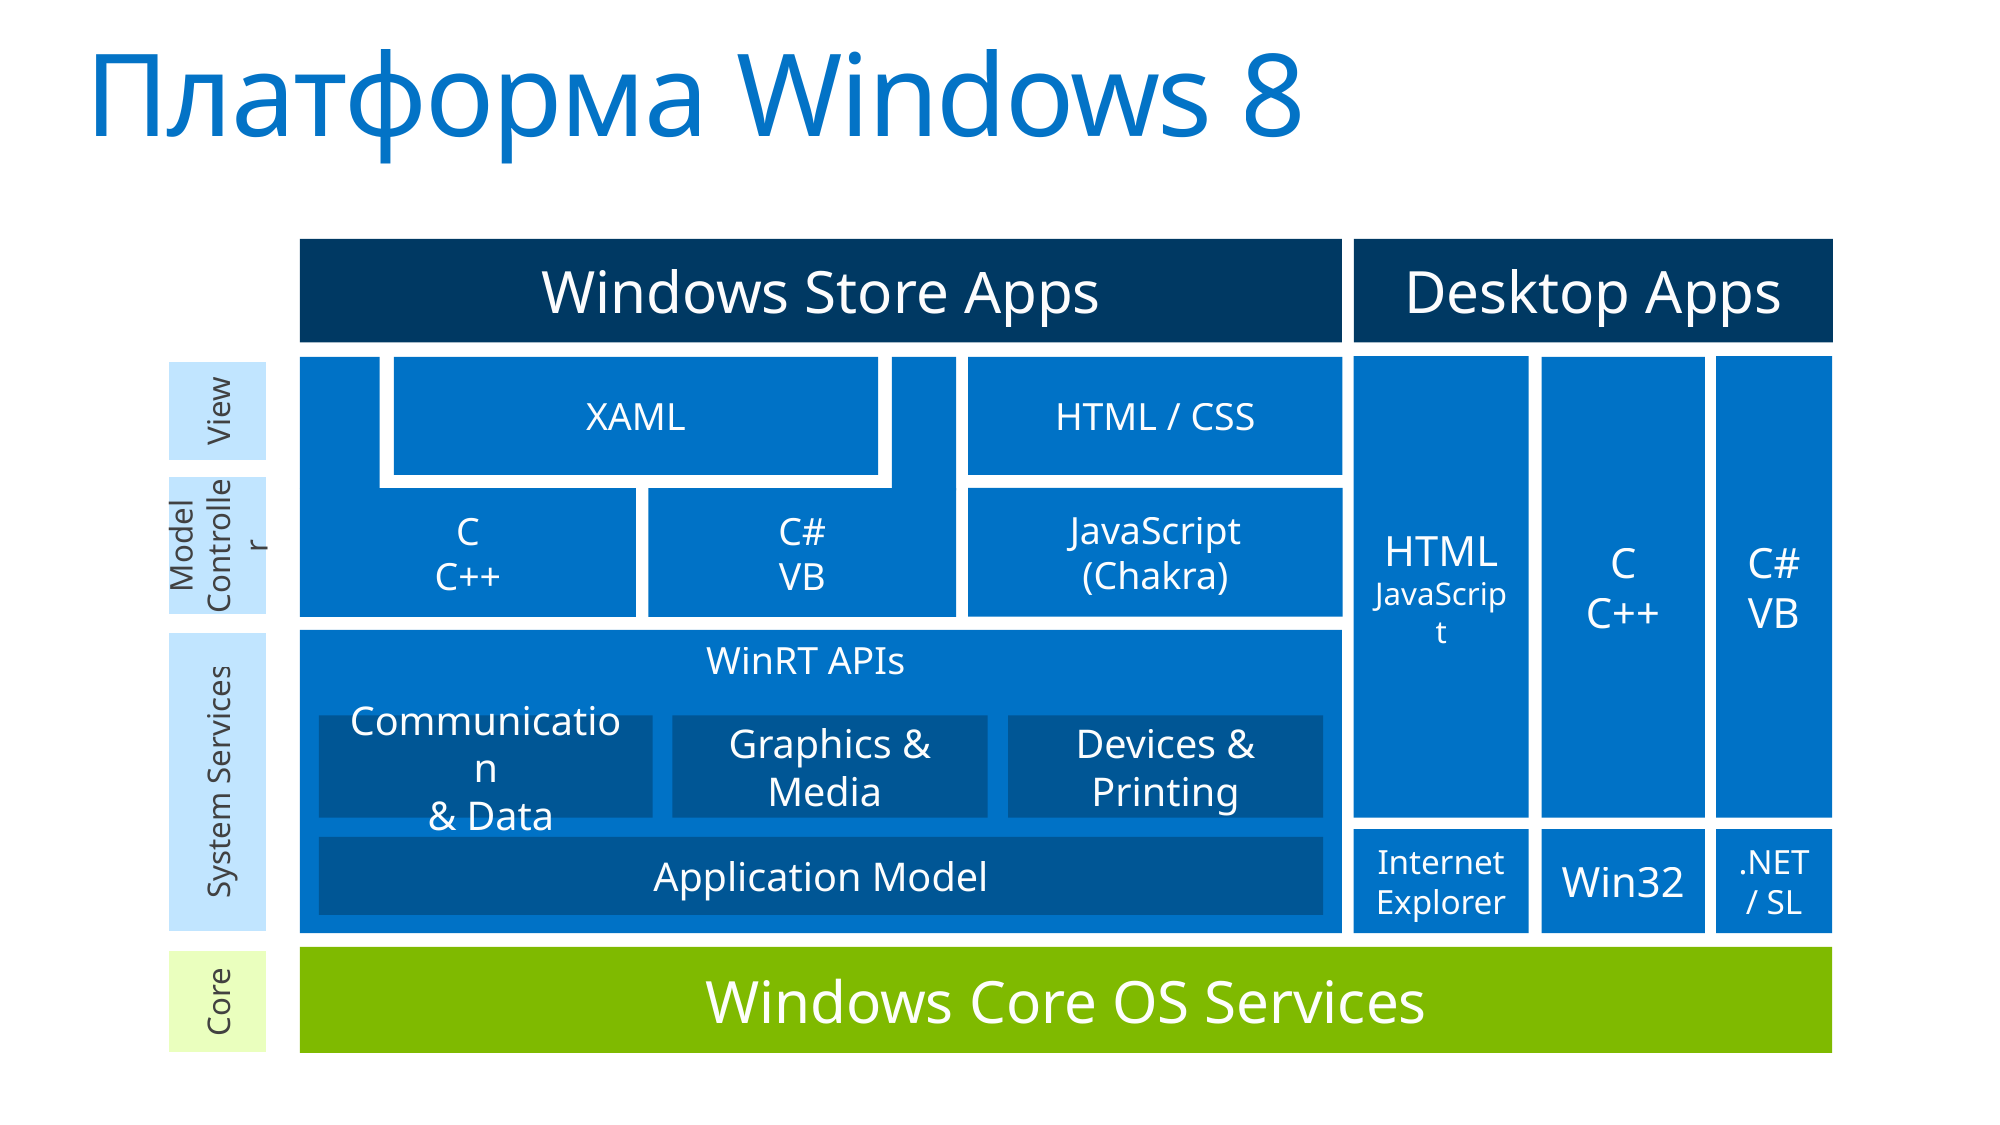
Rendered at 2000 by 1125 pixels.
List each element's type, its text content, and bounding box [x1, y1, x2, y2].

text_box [166, 946, 1833, 1055]
text_box Windows Store Apps [299, 238, 1343, 343]
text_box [166, 629, 1343, 934]
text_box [166, 356, 1344, 618]
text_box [1353, 238, 1834, 934]
title Платформа Windows 8 [85, 37, 1914, 162]
